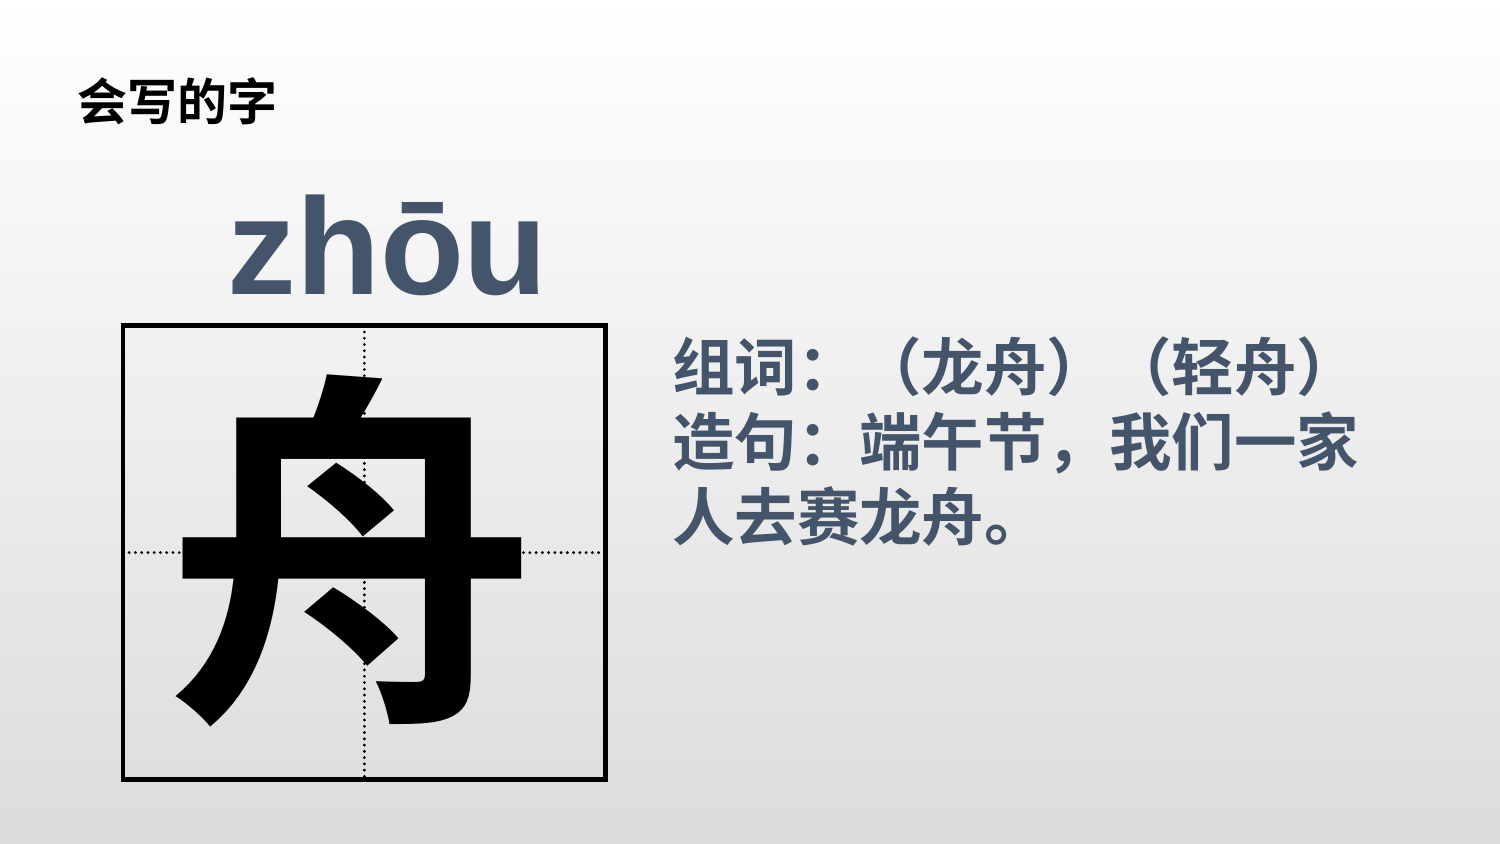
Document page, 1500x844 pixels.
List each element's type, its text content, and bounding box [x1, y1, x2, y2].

text_box zhōu [0, 151, 560, 328]
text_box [122, 325, 606, 780]
text_box 舟 [154, 313, 553, 325]
text_box 组词：（龙舟）（轻舟） 造句：端午节，我们一家人去赛龙舟。 [660, 322, 1387, 559]
text_box 会写的字 [0, 71, 328, 134]
text_box [233, 278, 239, 299]
